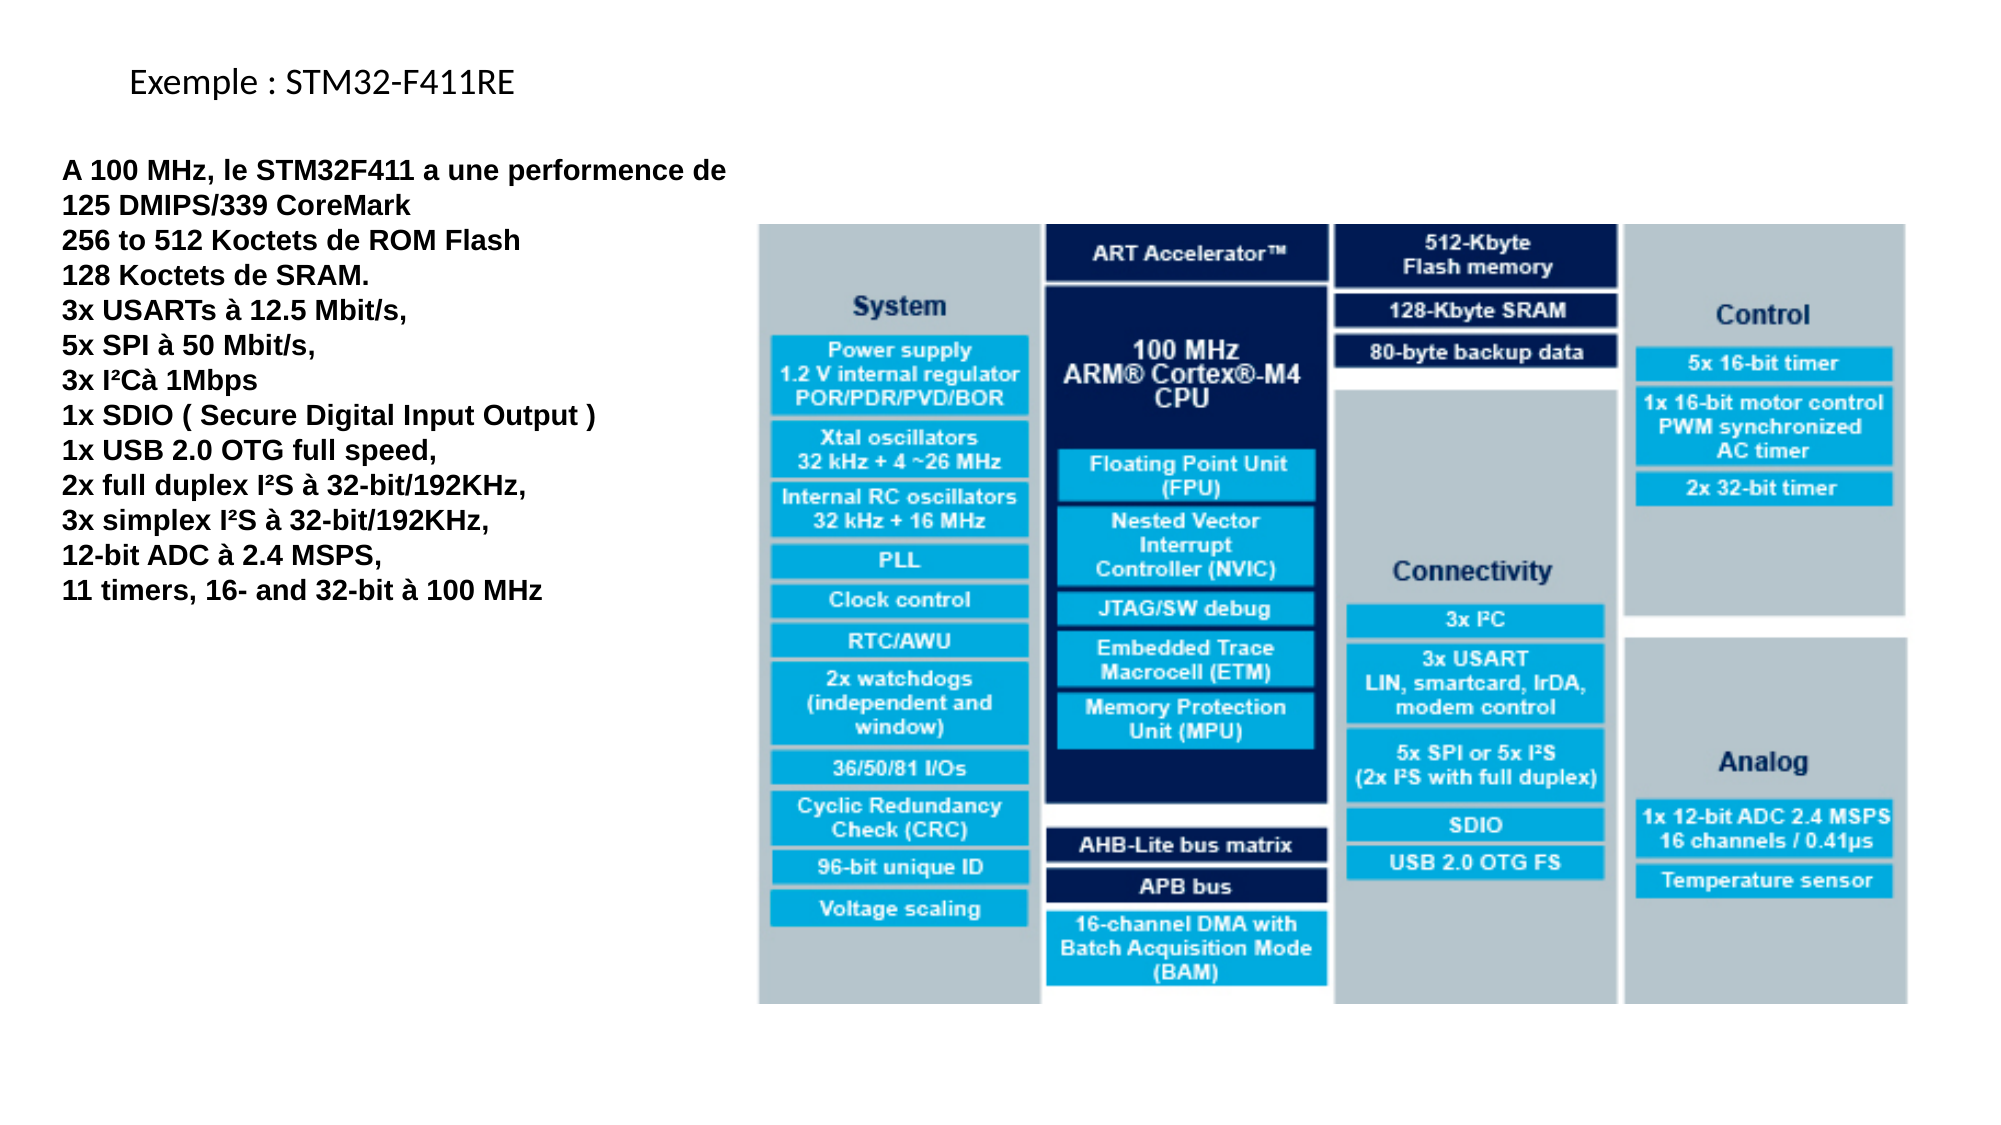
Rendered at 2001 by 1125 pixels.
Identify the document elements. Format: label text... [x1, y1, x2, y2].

picture [670, 224, 1985, 1005]
text_box Exemple : STM32-F411RE [129, 23, 626, 135]
text_box A 100 MHz, le STM32F411 a une performence de 125 DMIPS/339 CoreMark 256 to 512 Koctets de ROM Flash 128 Koctets de SRAM. 3x USARTs à 12.5 Mbit/s, 5x SPI à 50 Mbit/s, 3x I²Cà 1Mbps 1x SDIO ( Secure Digital Input Output ) 1x USB 2.0 OTG full speed, 2x full duplex I²S à 32-bit/192KHz, 3x simplex I²S à 32-bit/192KHz, 12-bit ADC à 2.4 MSPS, 11 timers, 16- and 32-bit à 100 MHz [47, 144, 756, 1111]
